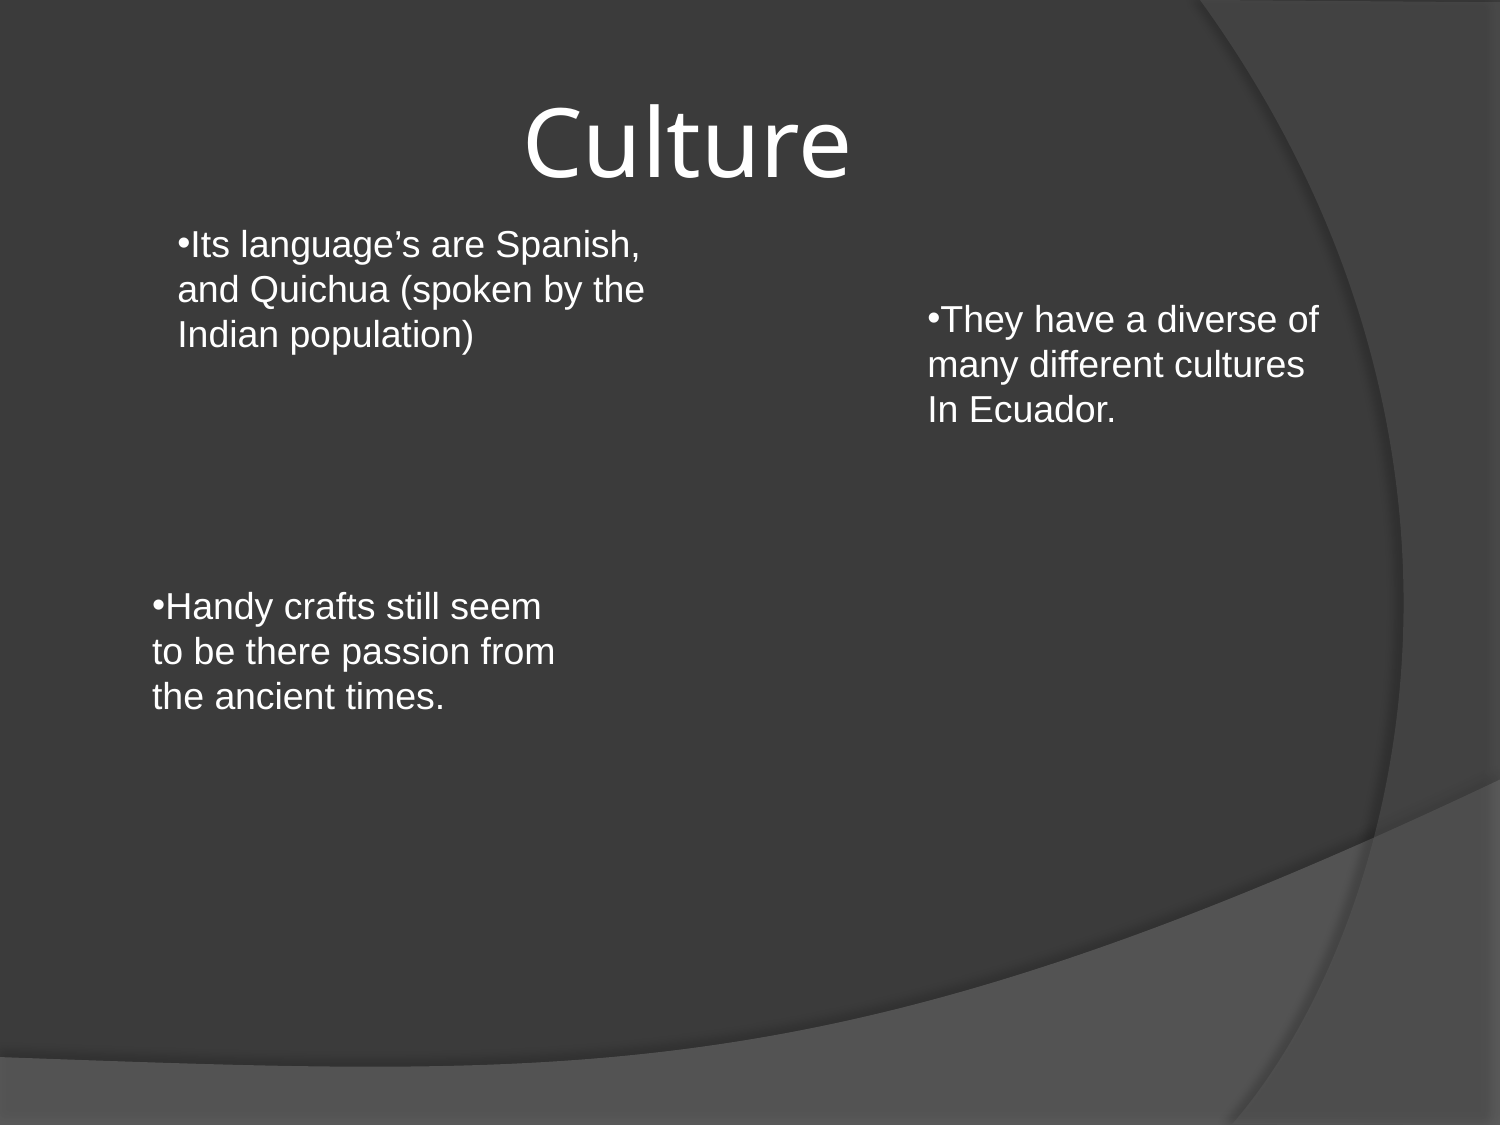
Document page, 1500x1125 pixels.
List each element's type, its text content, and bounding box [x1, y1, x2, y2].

text_box Its language’s are Spanish, and Quichua (spoken by the Indian population) [162, 212, 688, 363]
text_box They have a diverse of many different cultures In Ecuador. [912, 287, 1338, 438]
title Culture [75, 45, 1300, 233]
text_box Handy crafts still seem to be there passion from the ancient times. [137, 574, 575, 725]
